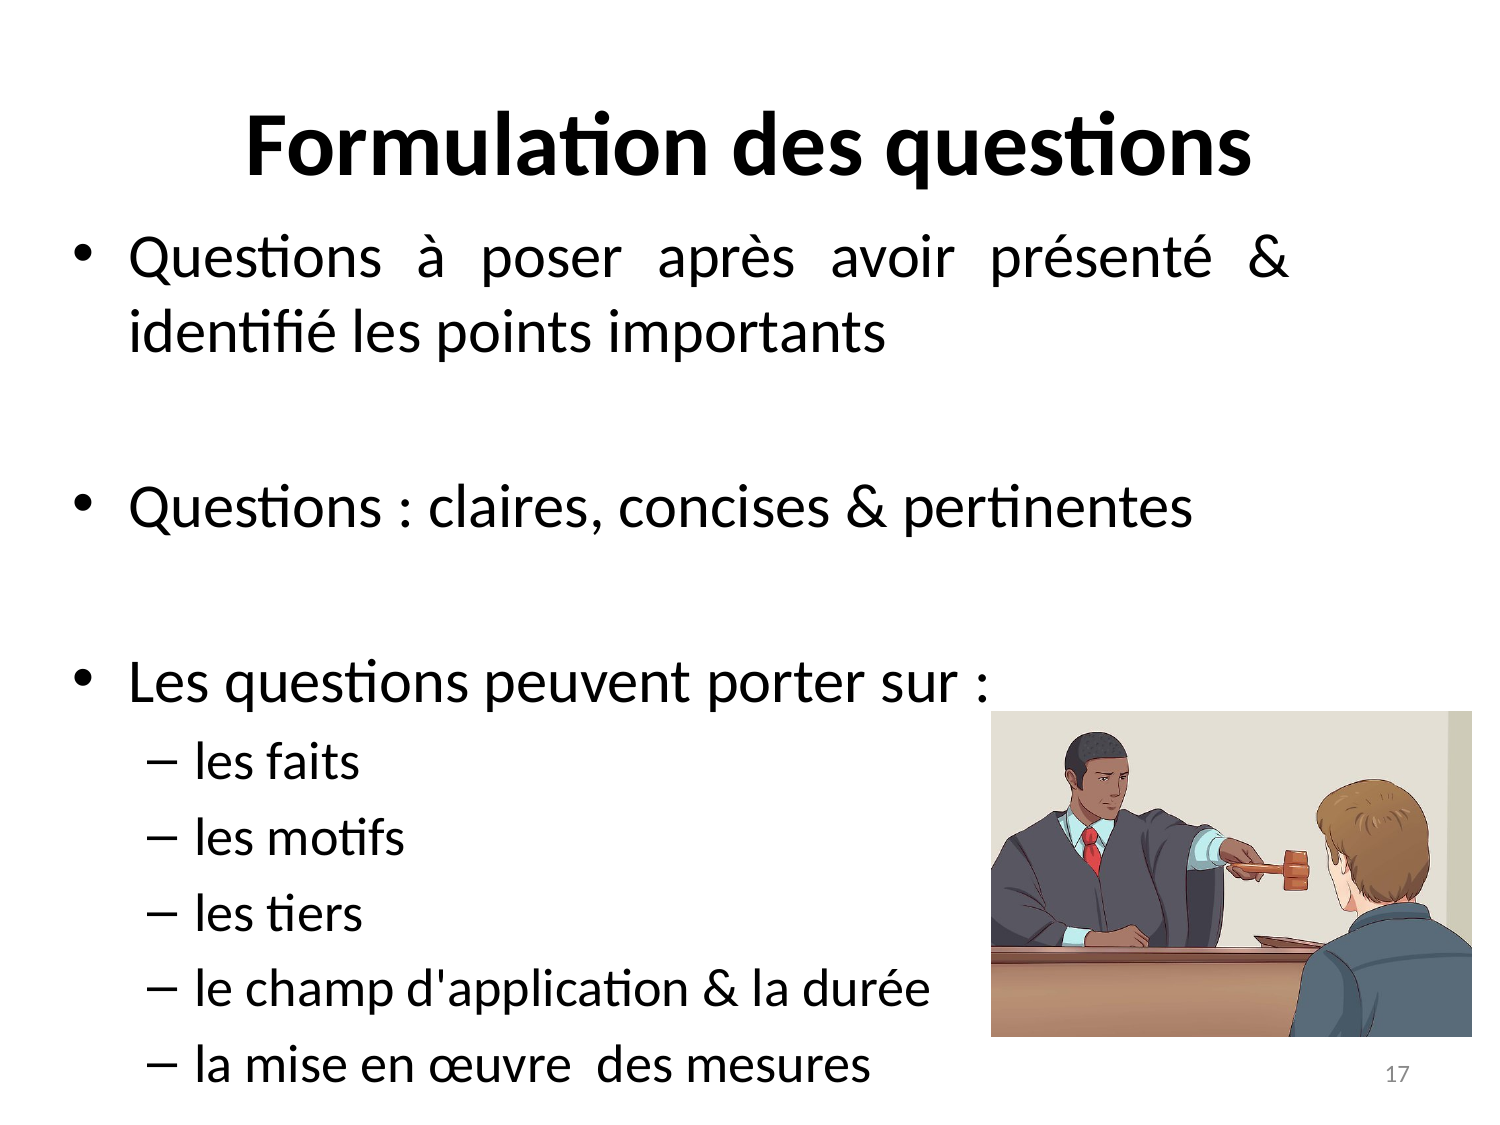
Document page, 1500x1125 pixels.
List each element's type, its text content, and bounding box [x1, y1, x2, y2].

text_box Questions à poser après avoir présenté & identifié les points importants Questions : claires, concises & pertinentes Les questions peuvent porter sur : les faits les motifs les tiers le champ d'application & la durée la mise en œuvre des mesures [57, 207, 1306, 1125]
slide_number 17 [1074, 1045, 1425, 1103]
picture [990, 676, 1472, 1037]
title Formulation des questions [75, 45, 1425, 233]
